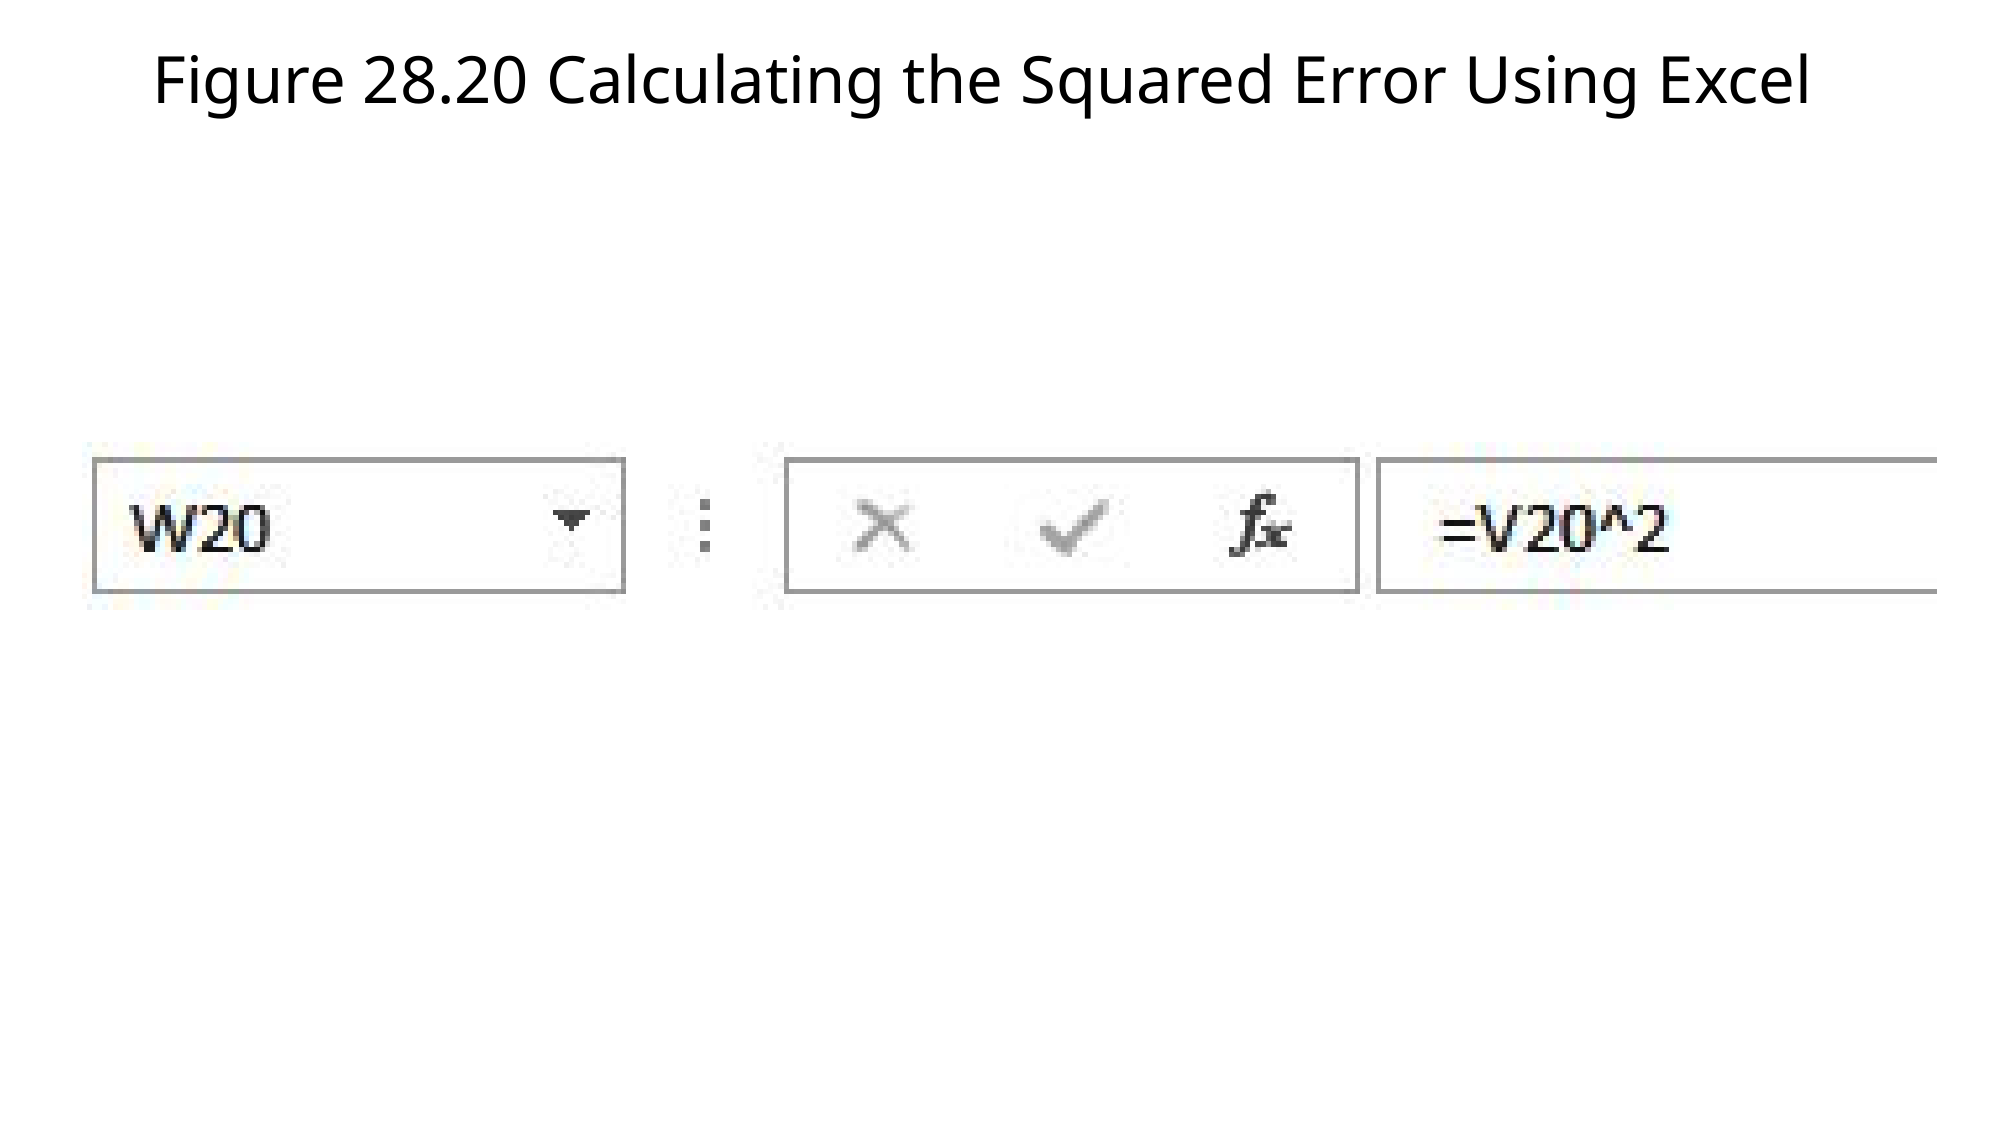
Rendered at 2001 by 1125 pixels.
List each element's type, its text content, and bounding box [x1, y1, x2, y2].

title Figure 28.20 Calculating the Squared Error Using Excel [137, 35, 1863, 130]
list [82, 442, 1937, 610]
